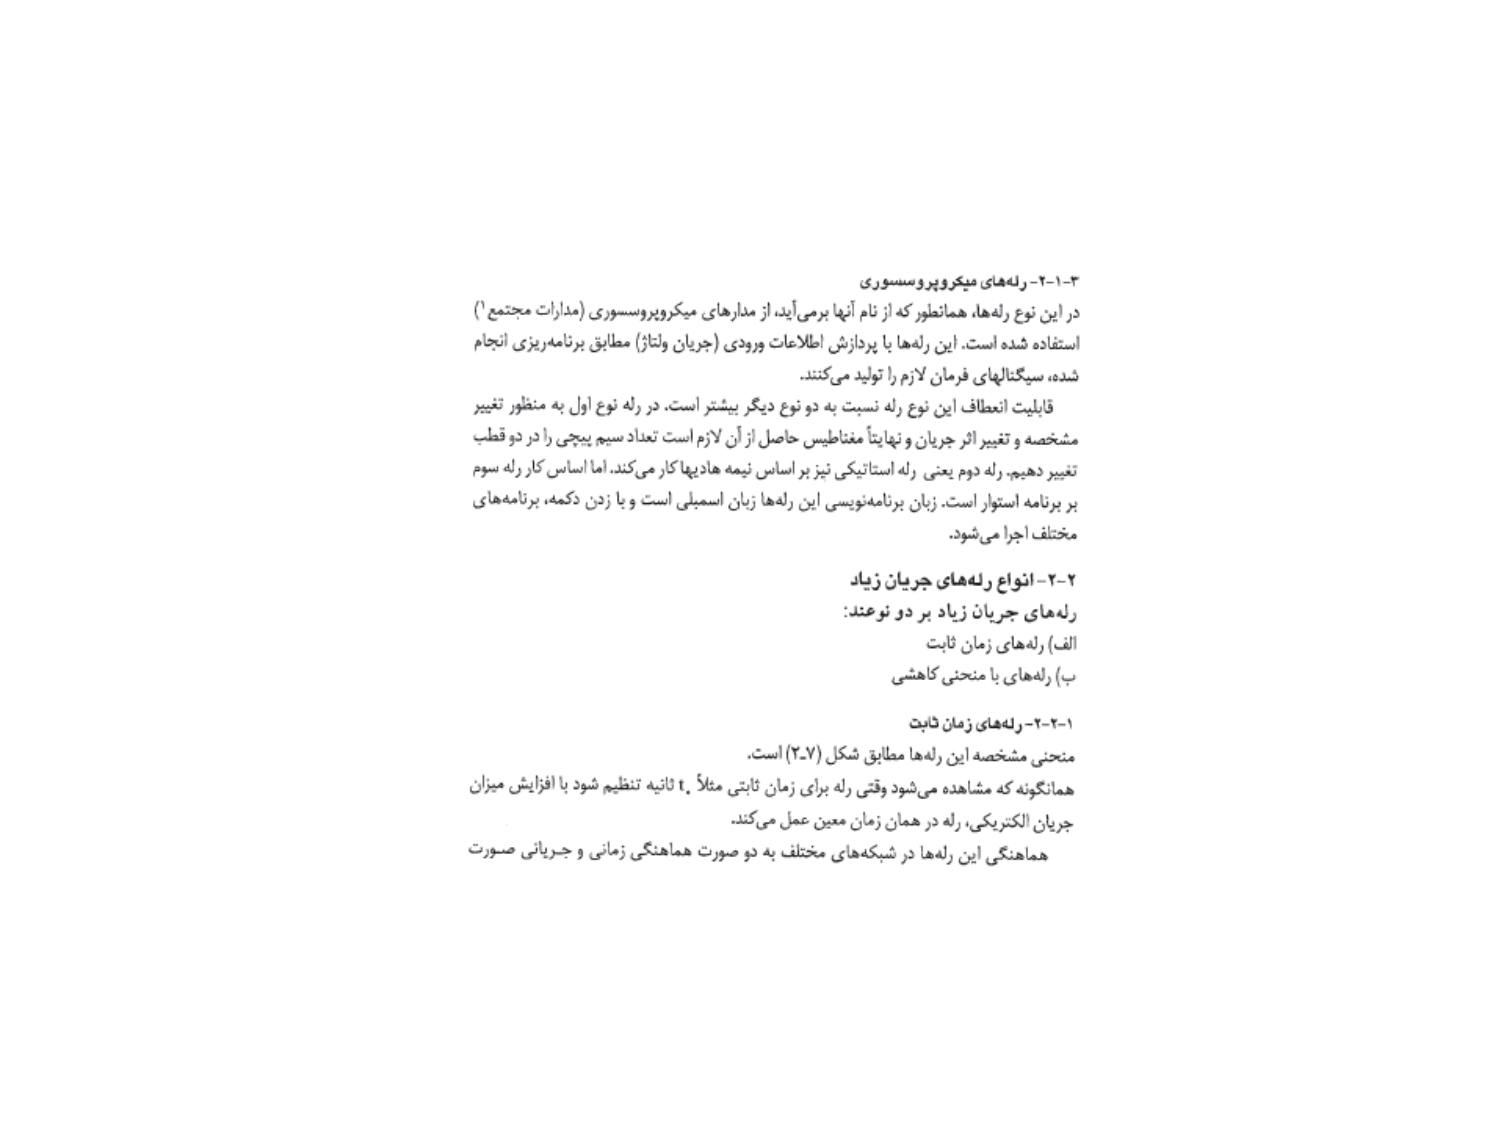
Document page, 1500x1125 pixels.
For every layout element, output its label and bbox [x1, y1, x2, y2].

picture [414, 257, 1086, 868]
